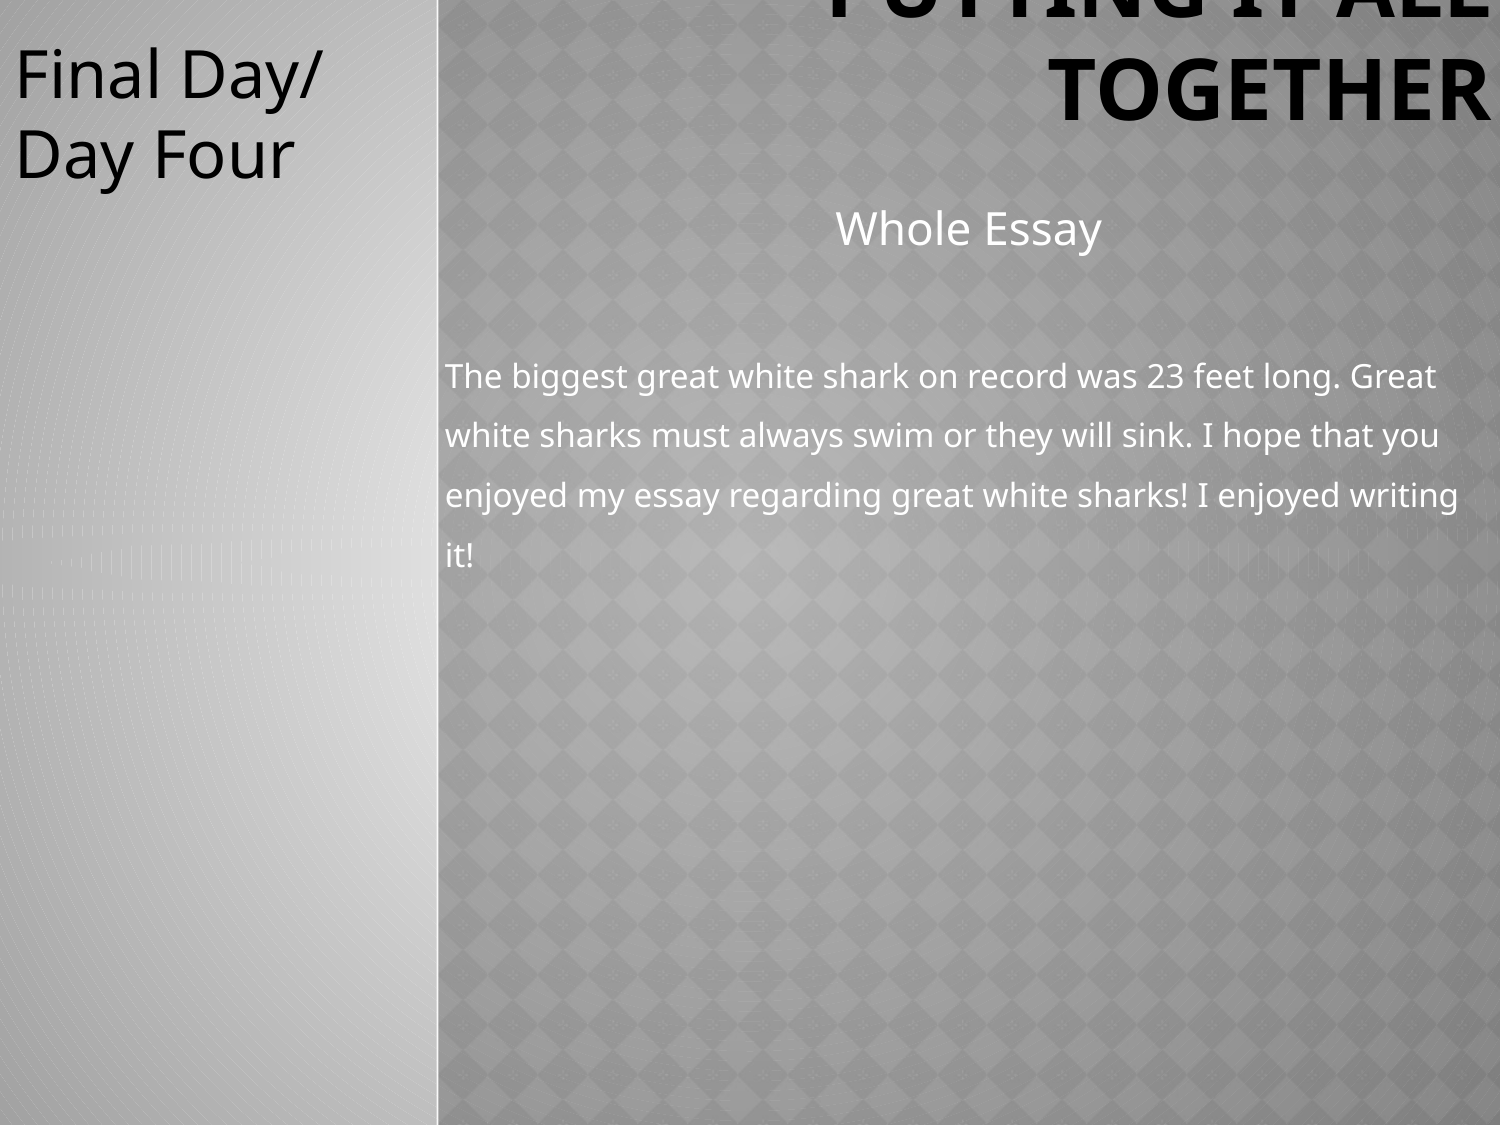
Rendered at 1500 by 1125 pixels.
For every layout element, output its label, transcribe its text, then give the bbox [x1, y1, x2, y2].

title Putting it all Together [362, 0, 1500, 138]
text_box Final Day/ Day Four [0, 24, 388, 200]
subtitle Whole Essay The biggest great white shark on record was 23 feet long. Great white sharks must always swim or they will sink. I hope that you enjoyed my essay regarding great white sharks! I enjoyed writing it! [437, 200, 1500, 1100]
